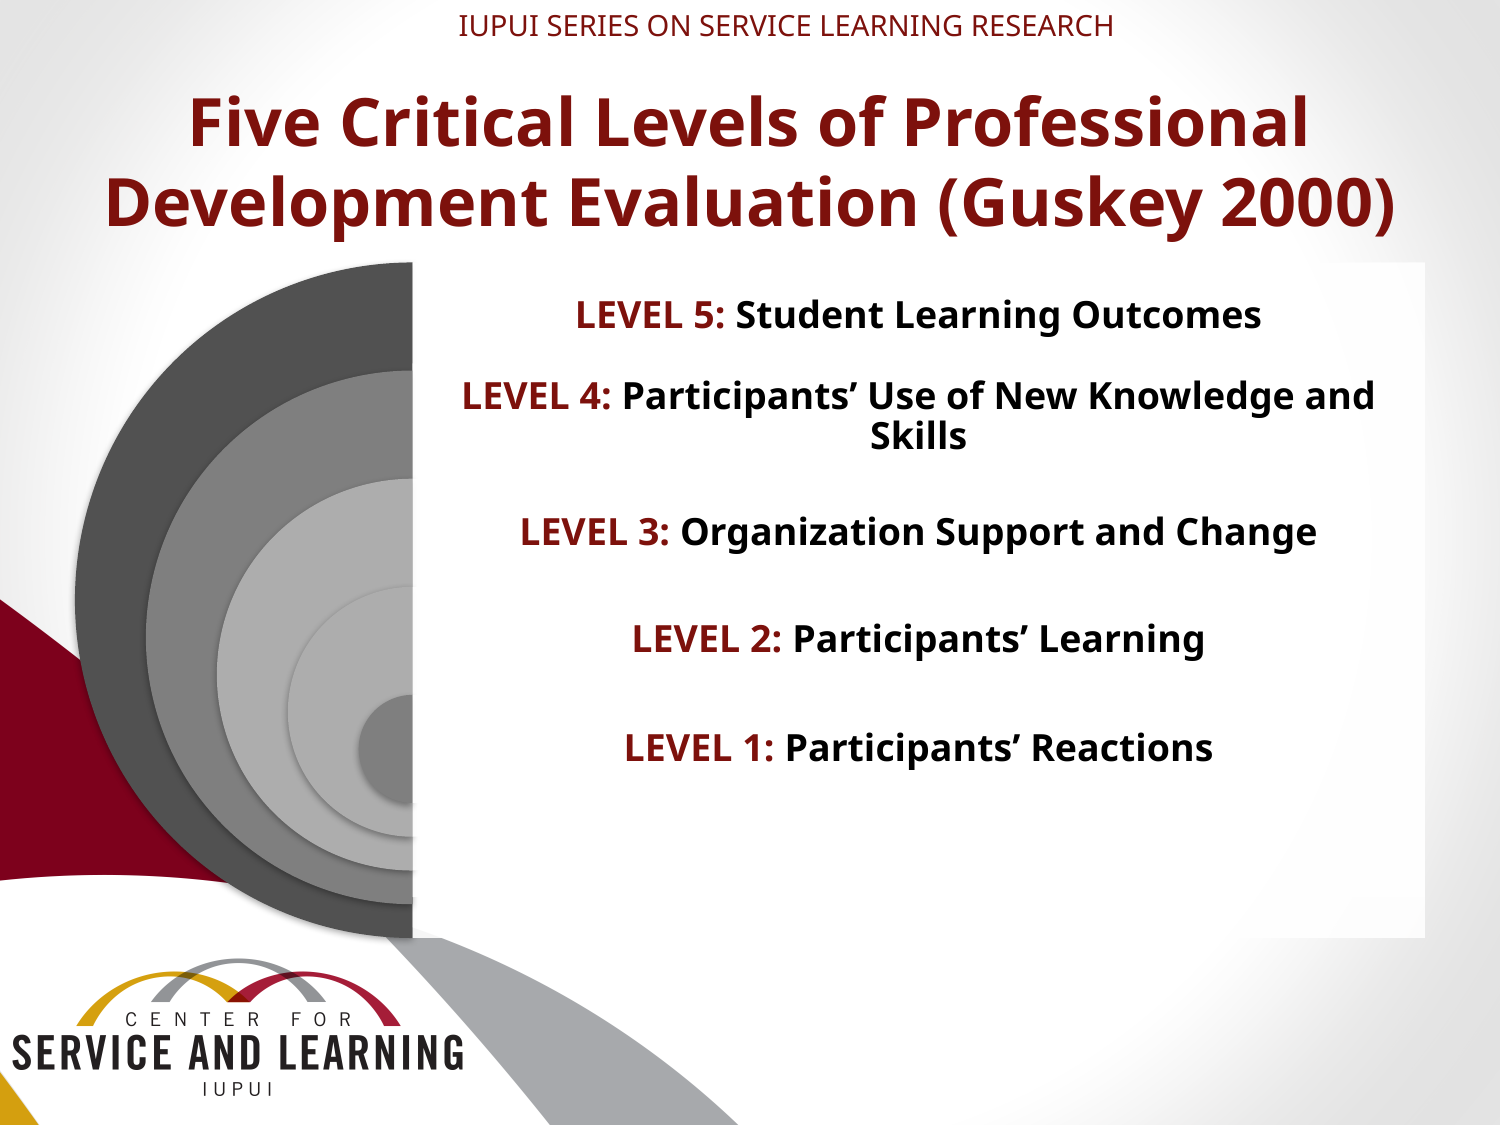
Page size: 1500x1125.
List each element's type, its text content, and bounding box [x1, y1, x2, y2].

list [74, 262, 1426, 939]
text_box IUPUI SERIES ON SERVICE LEARNING RESEARCH [381, 0, 1194, 50]
title Five Critical Levels of Professional Development Evaluation (Guskey 2000) [75, 66, 1425, 254]
picture [0, 0, 1500, 1125]
